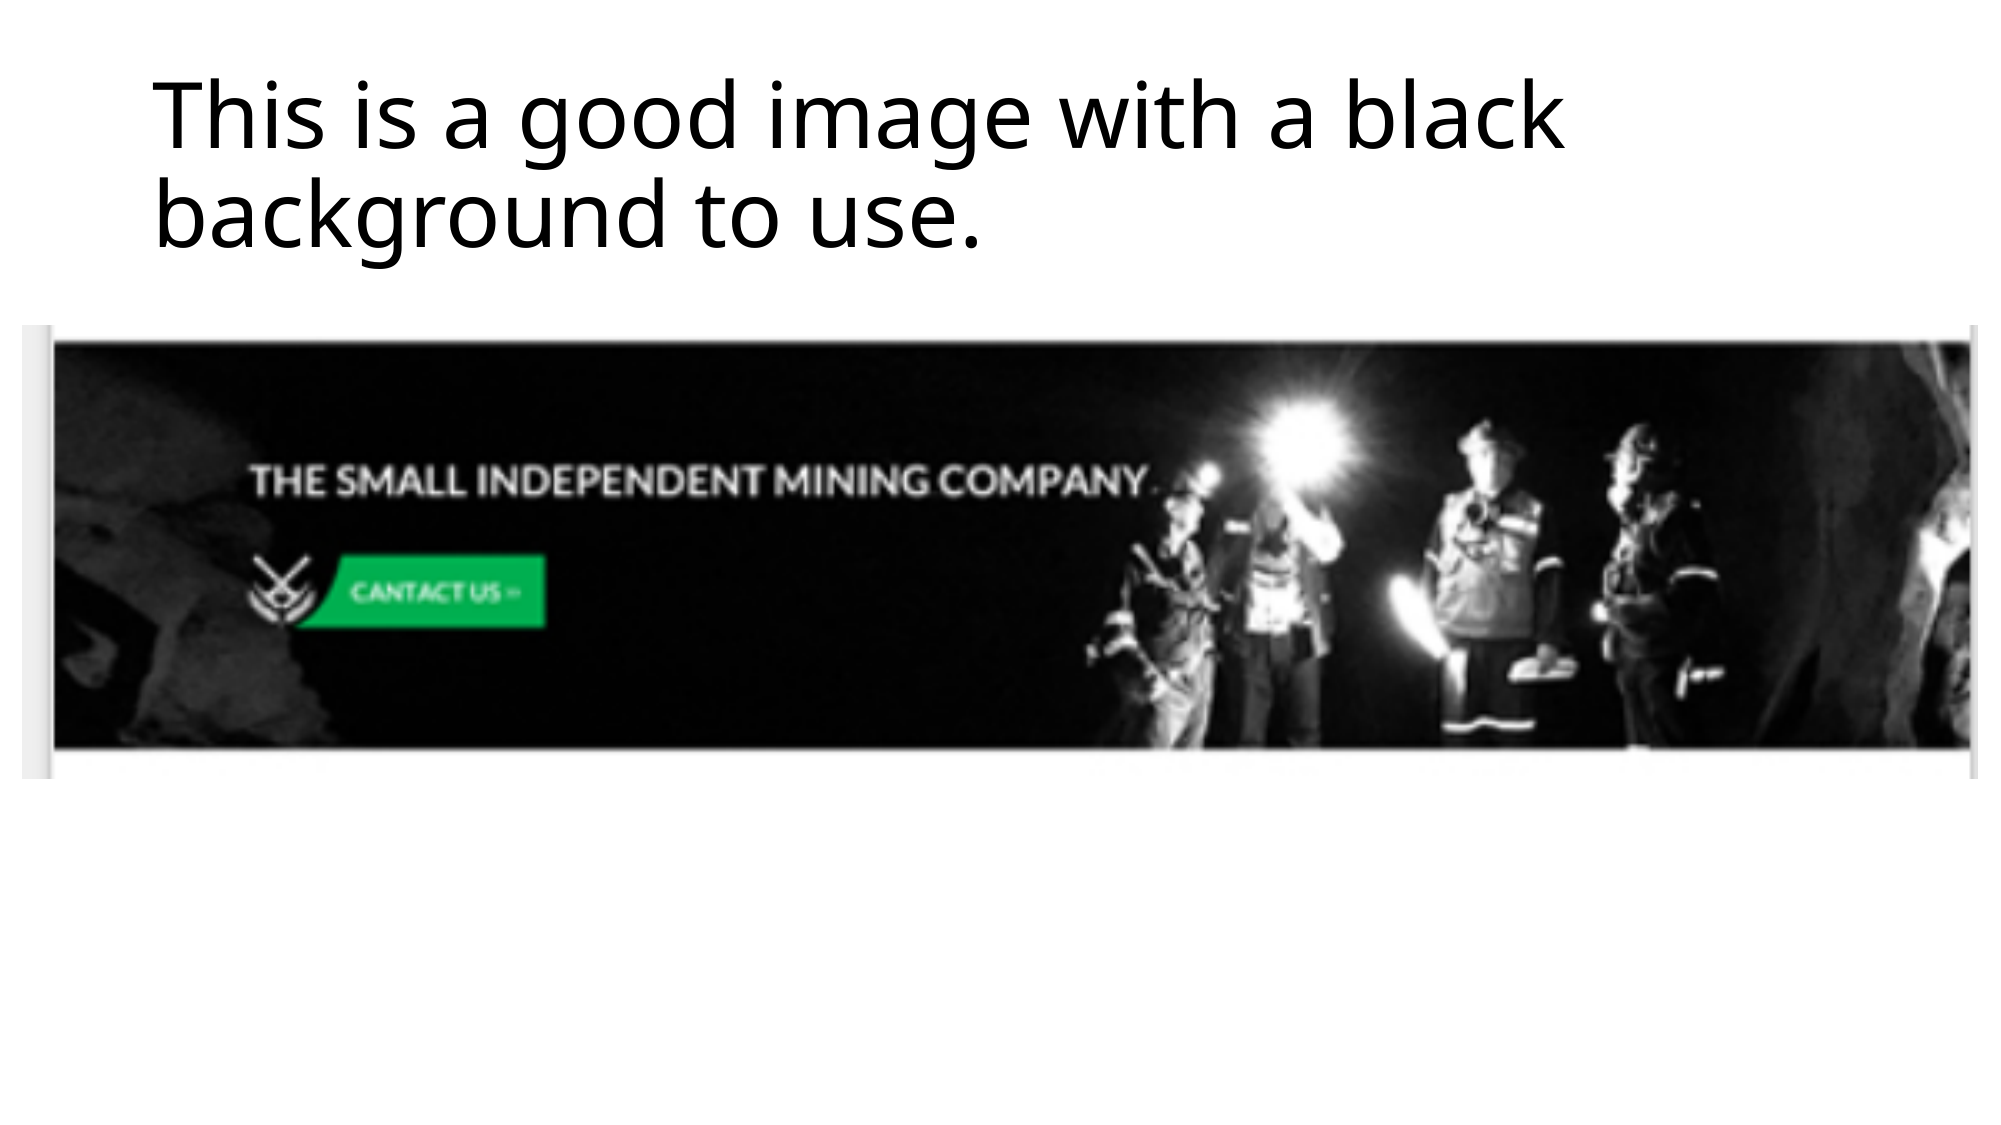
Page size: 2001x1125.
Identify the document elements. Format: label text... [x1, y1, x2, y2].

title This is a good image with a black background to use. [137, 59, 1863, 278]
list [22, 325, 1978, 779]
